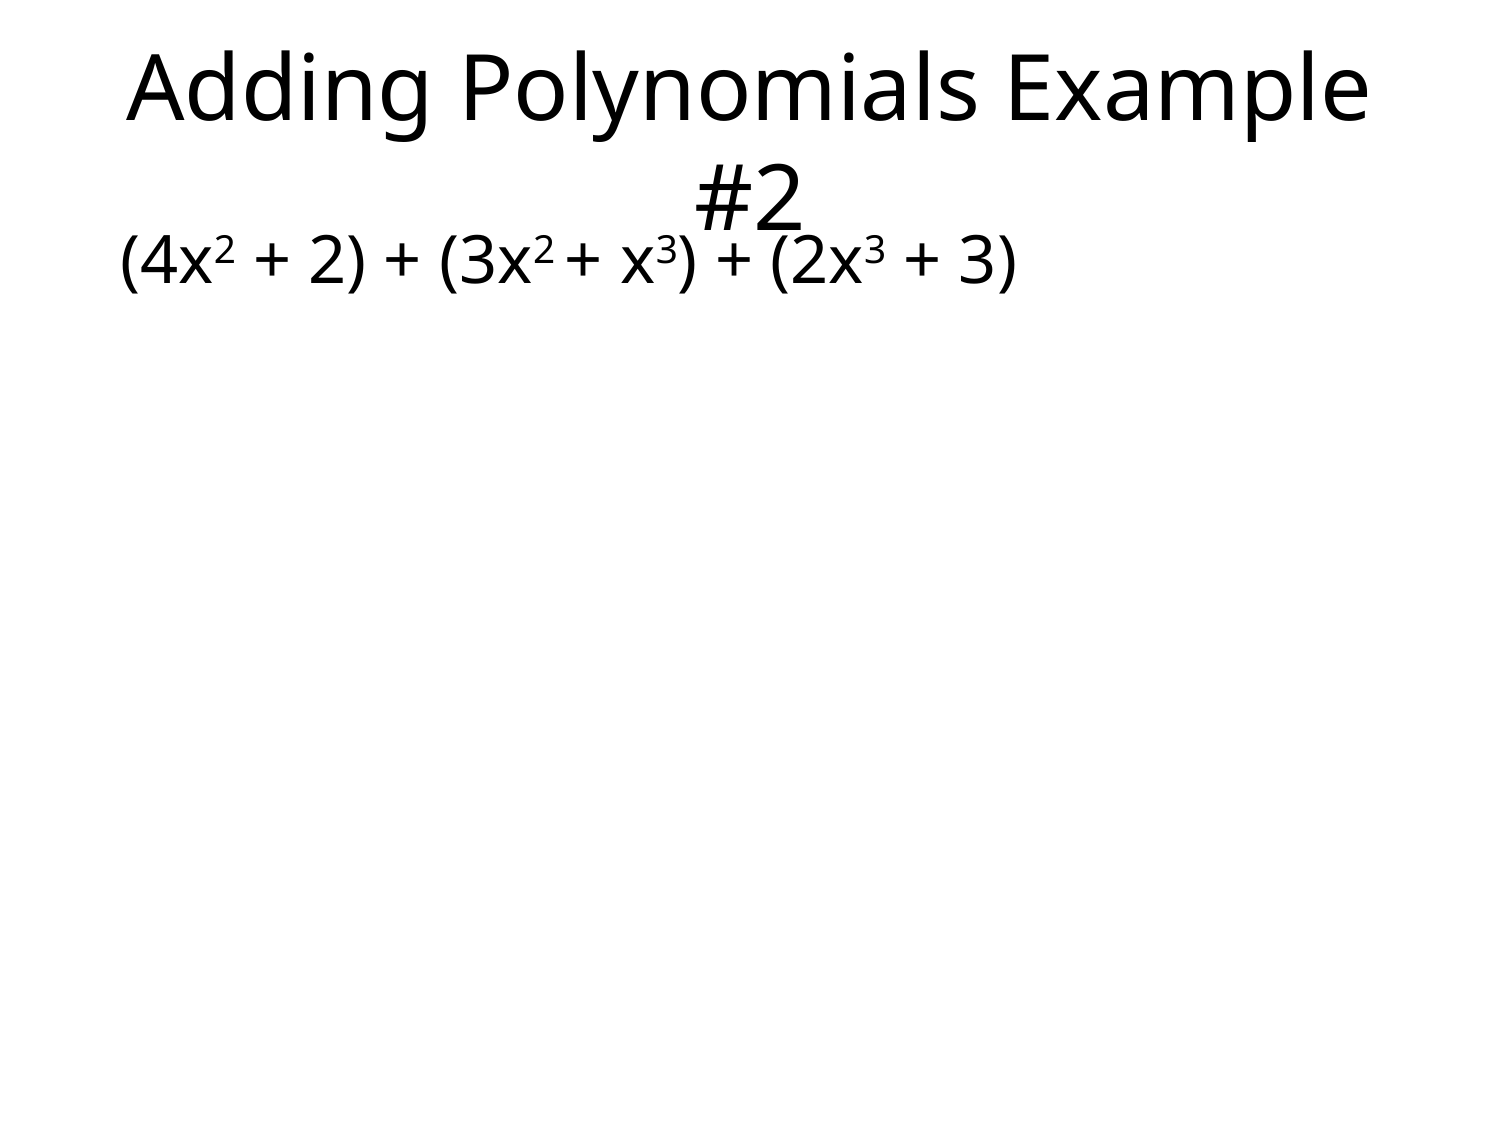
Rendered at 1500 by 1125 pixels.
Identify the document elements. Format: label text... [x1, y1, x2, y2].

list (4x2 + 2) + (3x2 + x3) + (2x3 + 3) [105, 209, 1172, 316]
title Adding Polynomials Example #2 [75, 45, 1425, 233]
